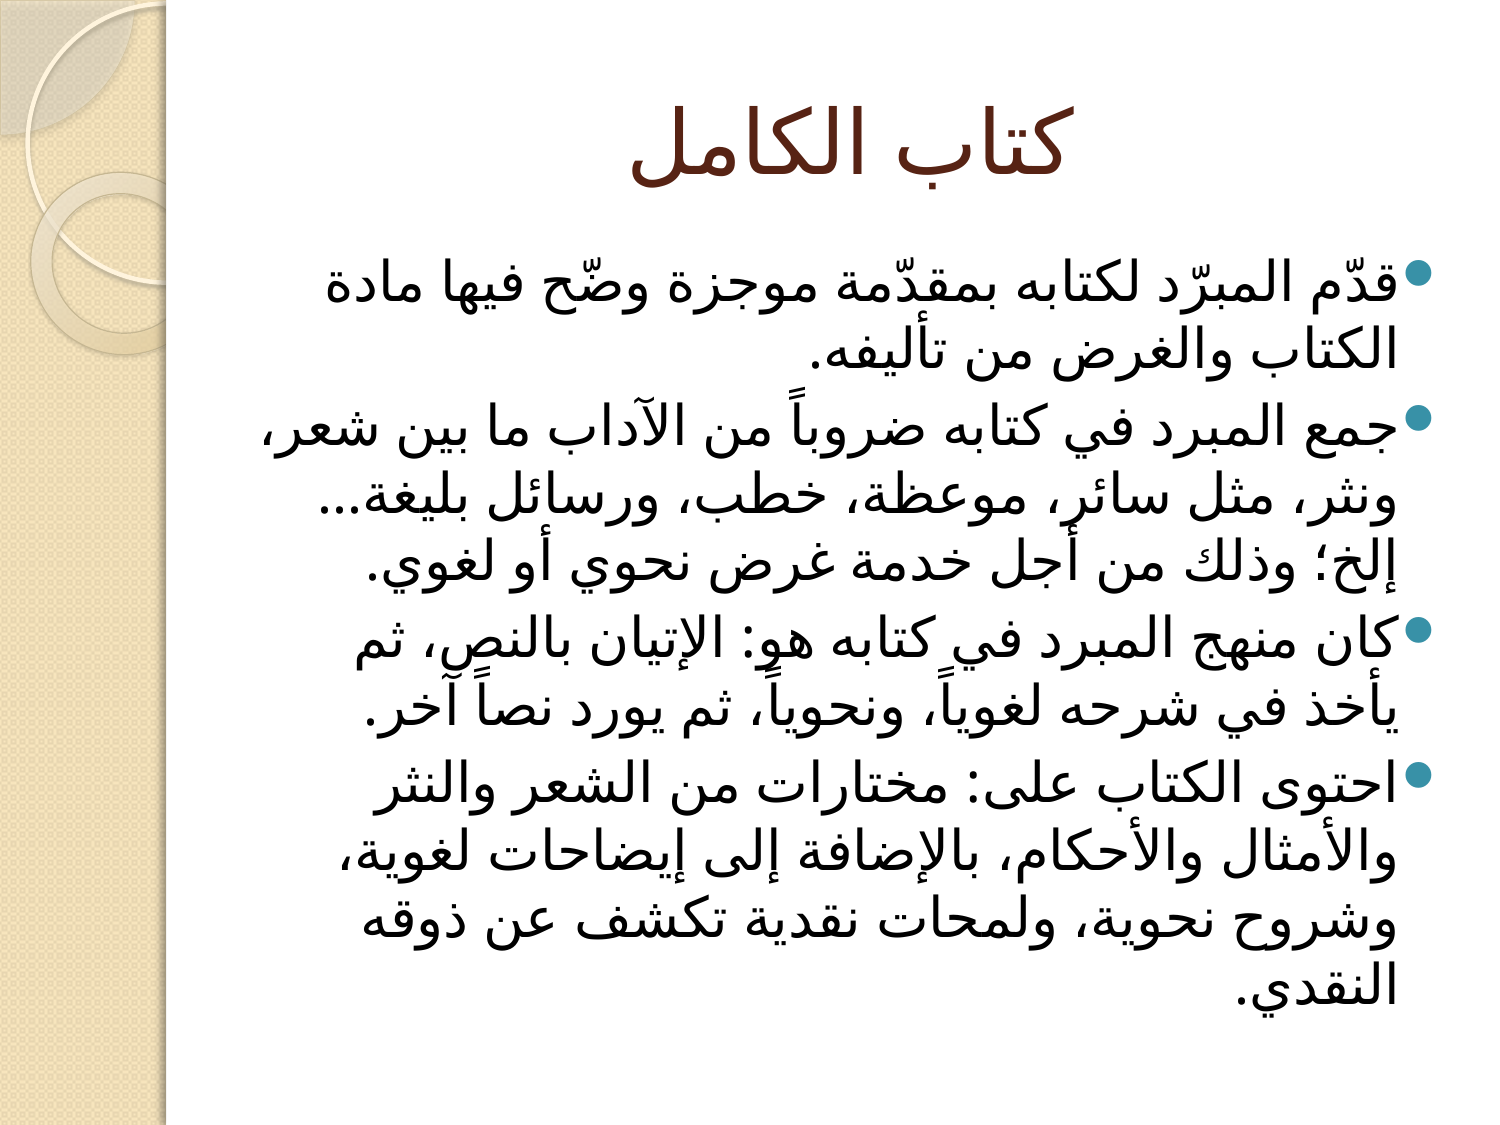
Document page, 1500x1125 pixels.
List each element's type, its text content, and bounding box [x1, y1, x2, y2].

list قدّم المبرّد لكتابه بمقدّمة موجزة وضّح فيها مادة الكتاب والغرض من تأليفه. جمع المبرد في كتابه ضروباً من الآداب ما بين شعر، ونثر، مثل سائر، موعظة، خطب، ورسائل بليغة... إلخ؛ وذلك من أجل خدمة غرض نحوي أو لغوي. كان منهج المبرد في كتابه هو: الإتيان بالنص، ثم يأخذ في شرحه لغوياً، ونحوياً، ثم يورد نصاً آخر. احتوى الكتاب على: مختارات من الشعر والنثر والأمثال والأحكام، بالإضافة إلى إيضاحات لغوية، وشروح نحوية، ولمحات نقدية تكشف عن ذوقه النقدي. [235, 237, 1466, 1025]
title كتاب الكامل [235, 45, 1466, 233]
